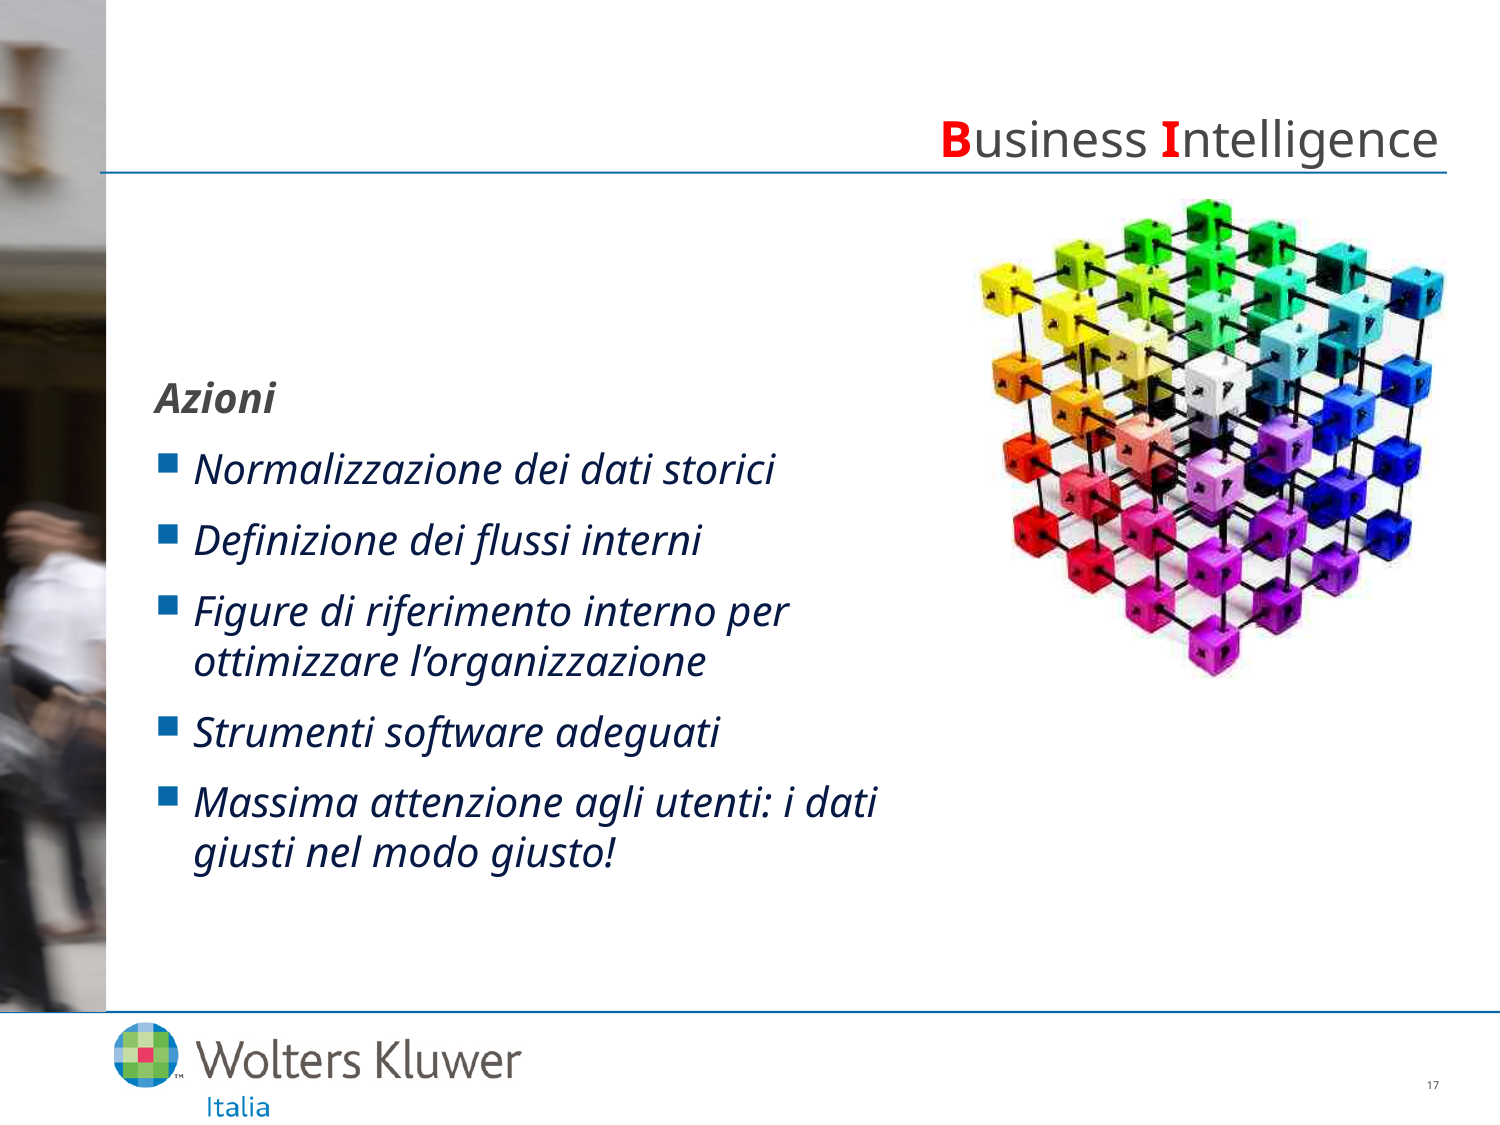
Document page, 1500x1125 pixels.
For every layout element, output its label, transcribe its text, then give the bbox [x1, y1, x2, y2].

slide_number 17 [1374, 1059, 1455, 1098]
title Business Intelligence [149, 99, 1455, 176]
list Azioni Normalizzazione dei dati storici Definizione dei flussi interni Figure di riferimento interno per ottimizzare l’organizzazione Strumenti software adeguati Massima attenzione agli utenti: i dati giusti nel modo giusto! [140, 222, 964, 998]
picture [0, 0, 107, 1012]
picture [108, 1018, 528, 1122]
picture [972, 199, 1448, 680]
